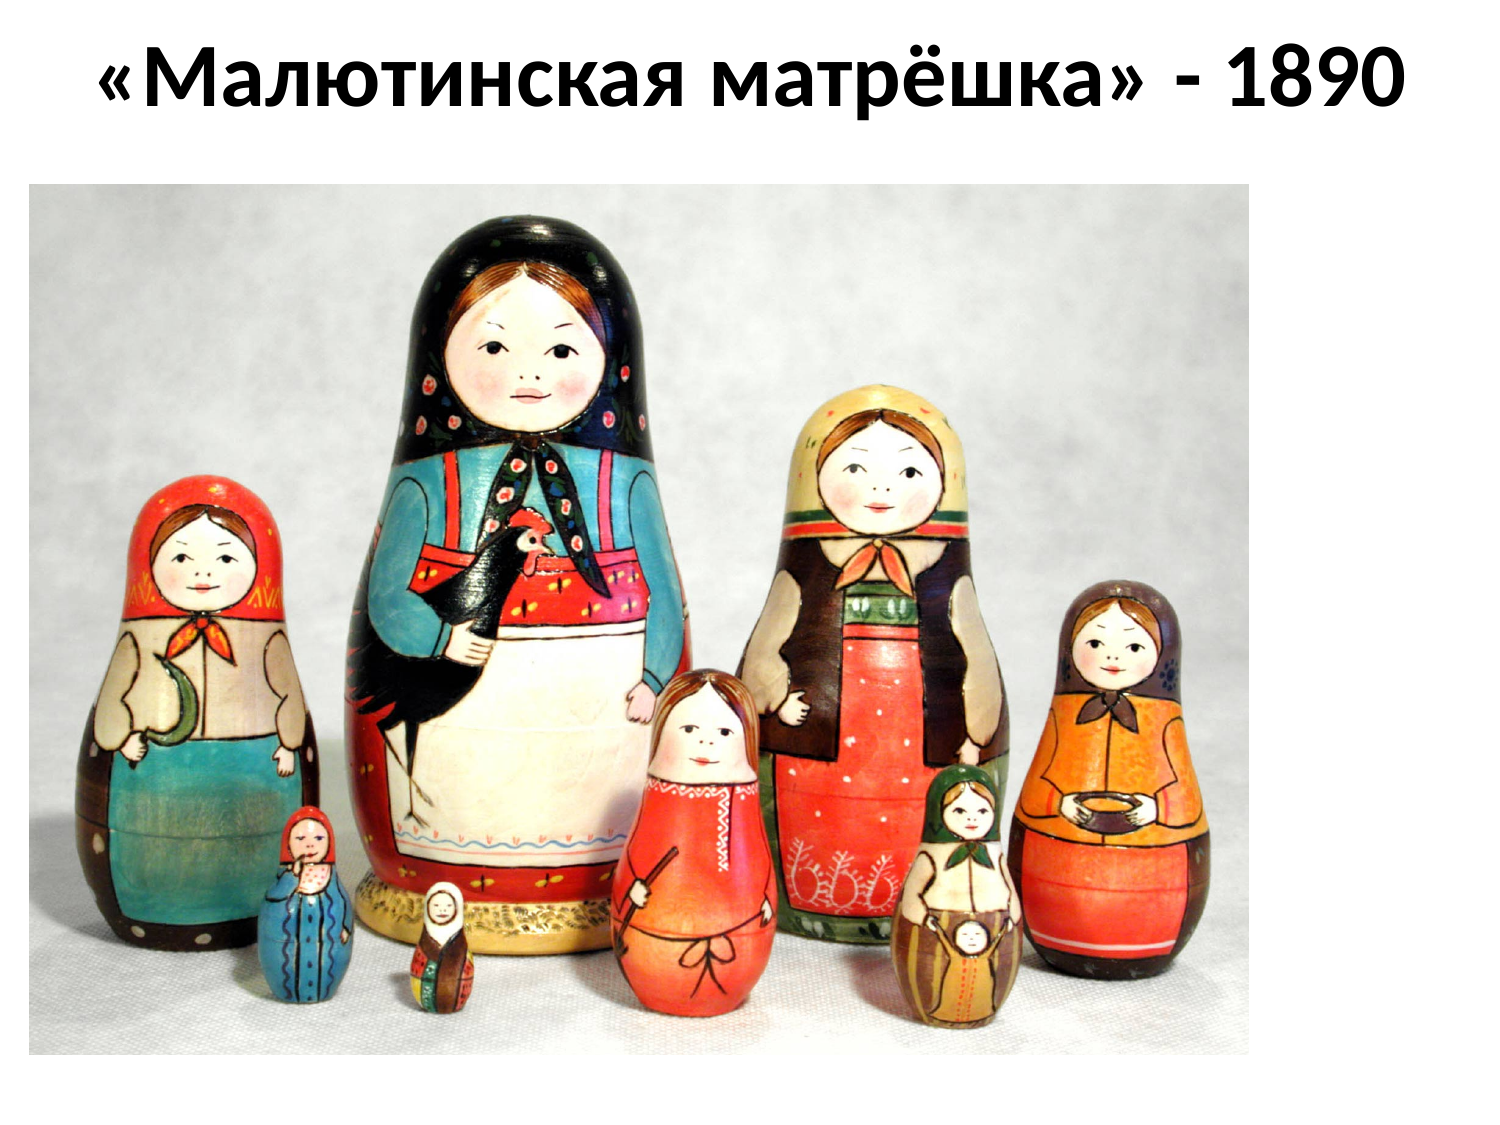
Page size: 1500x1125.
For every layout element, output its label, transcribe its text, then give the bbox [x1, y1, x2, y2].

title «Малютинская матрёшка» - 1890 [75, 19, 1425, 149]
picture [29, 184, 1249, 1056]
